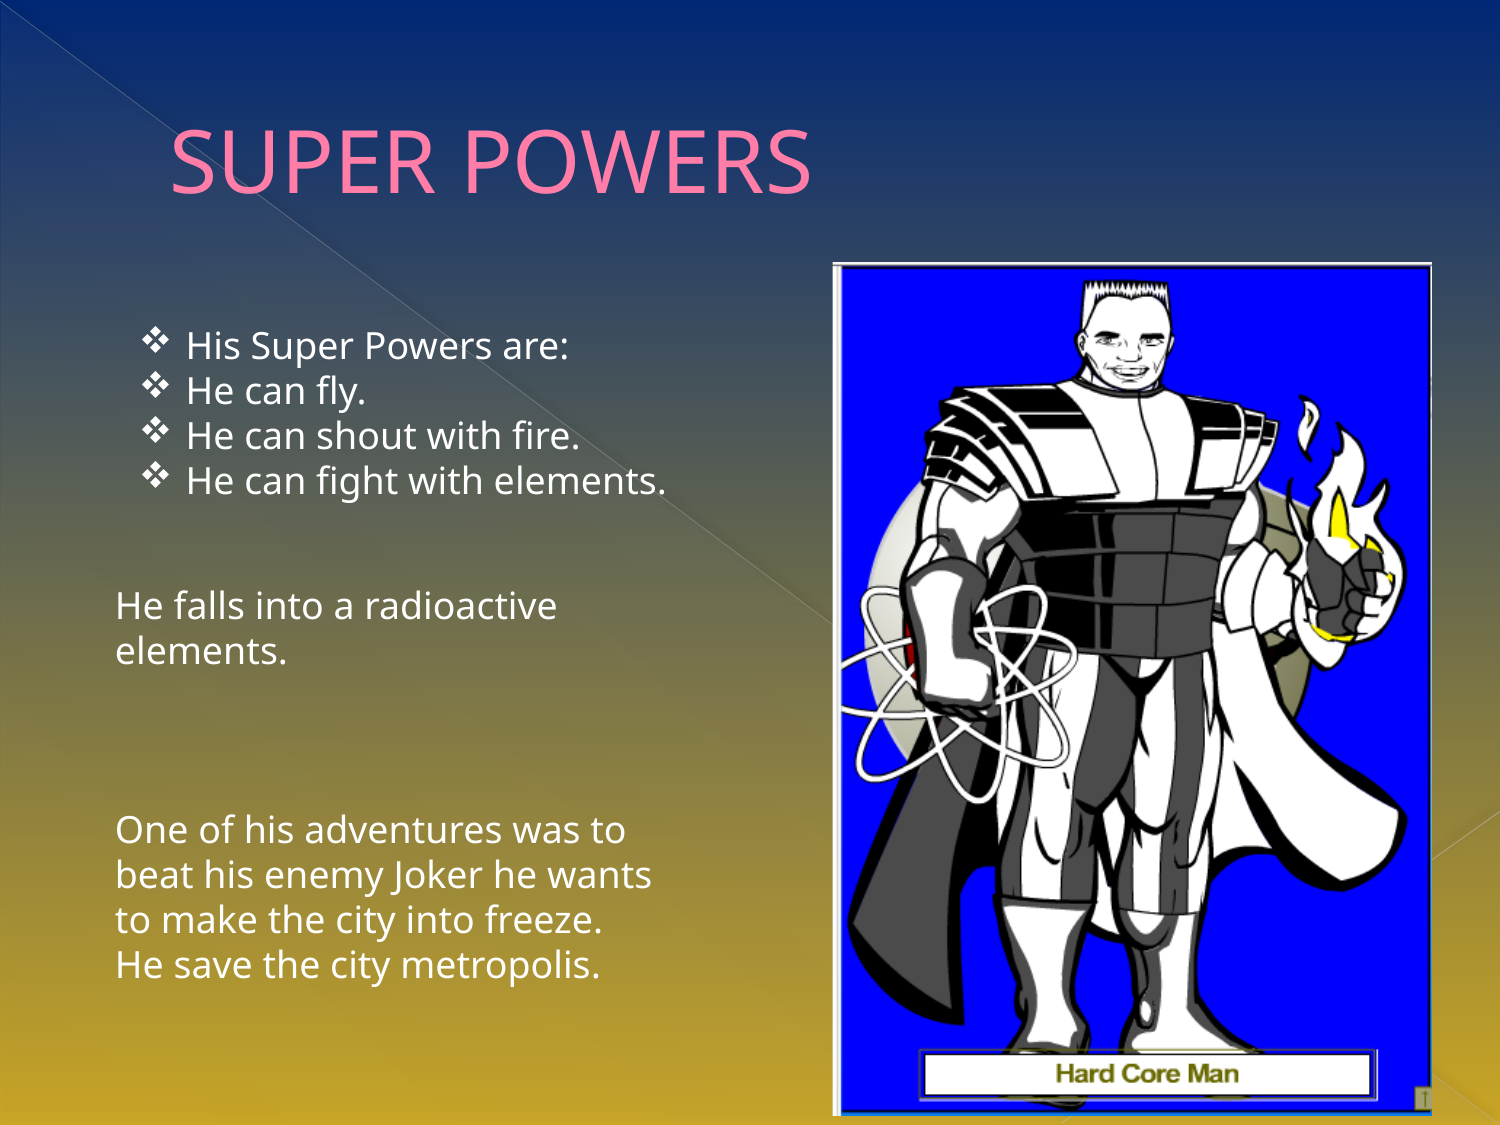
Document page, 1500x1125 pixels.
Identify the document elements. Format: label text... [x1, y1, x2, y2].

picture [832, 261, 1433, 1116]
title SUPER POWERS [75, 43, 1425, 274]
text_box He falls into a radioactive elements. [100, 574, 680, 679]
text_box One of his adventures was to beat his enemy Joker he wants to make the city into freeze. He save the city metropolis. [100, 798, 680, 994]
text_box His Super Powers are: He can fly. He can shout with fire. He can fight with elements. [123, 314, 786, 510]
